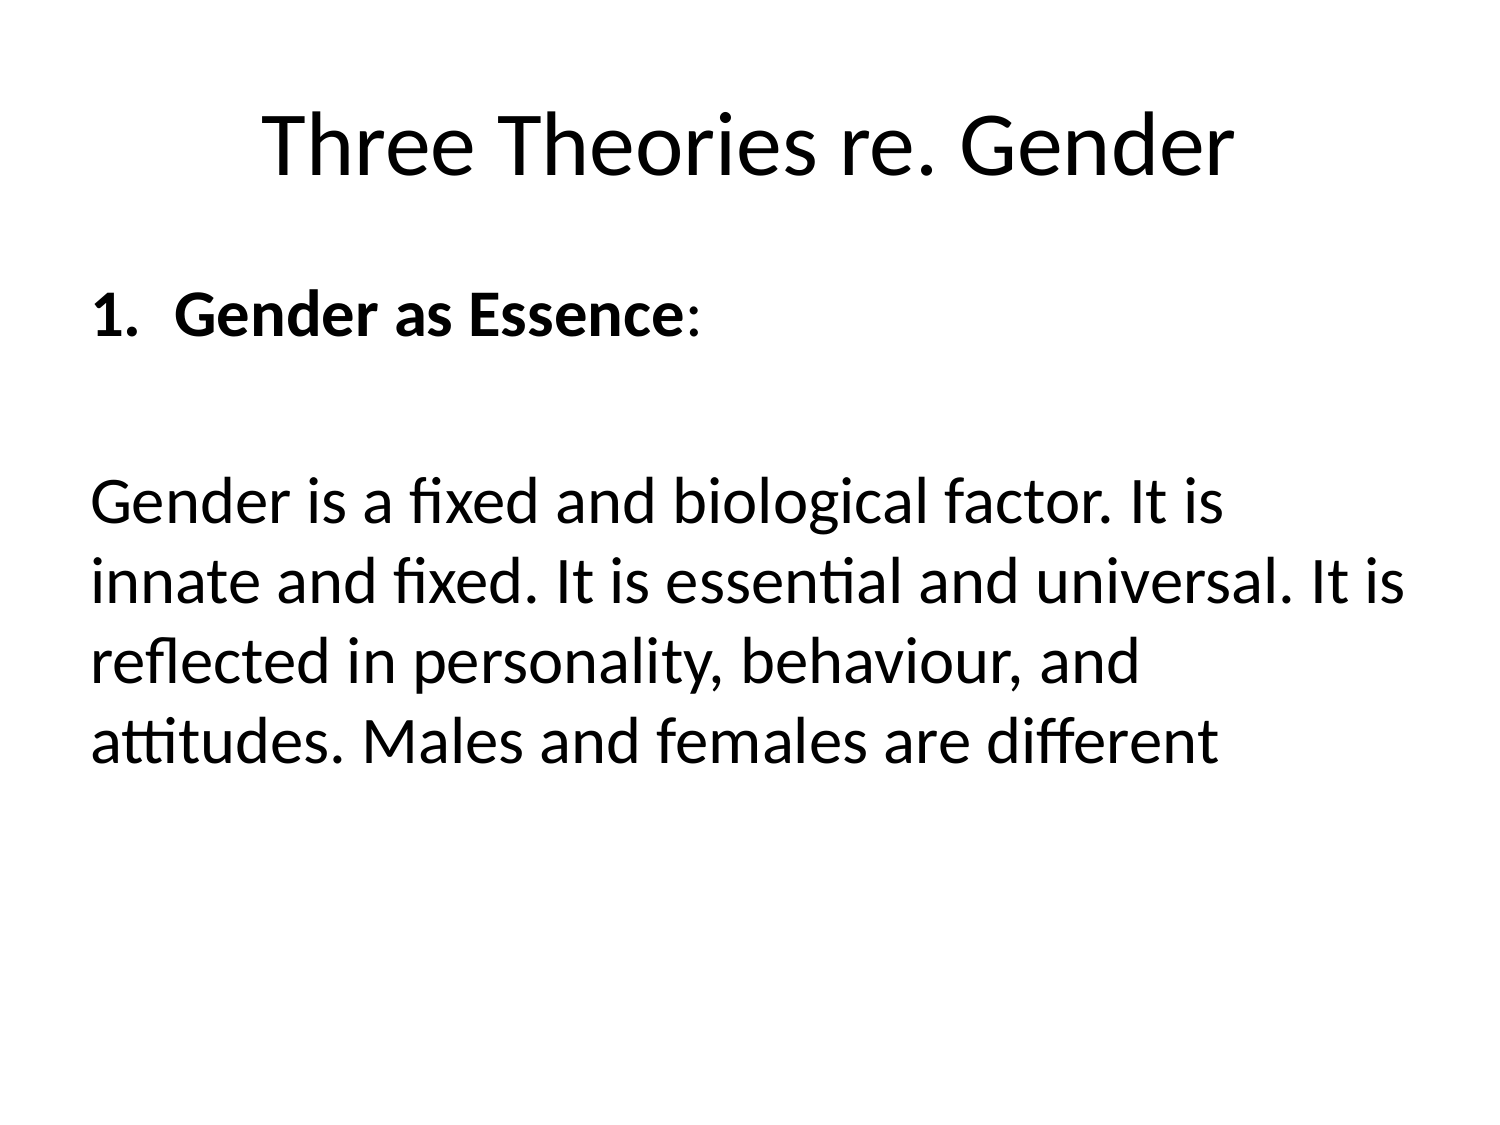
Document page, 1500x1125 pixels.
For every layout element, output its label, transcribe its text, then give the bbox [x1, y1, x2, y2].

title Three Theories re. Gender [75, 45, 1425, 233]
list Gender as Essence: Gender is a fixed and biological factor. It is innate and fixed. It is essential and universal. It is reflected in personality, behaviour, and attitudes. Males and females are different [75, 262, 1425, 1005]
